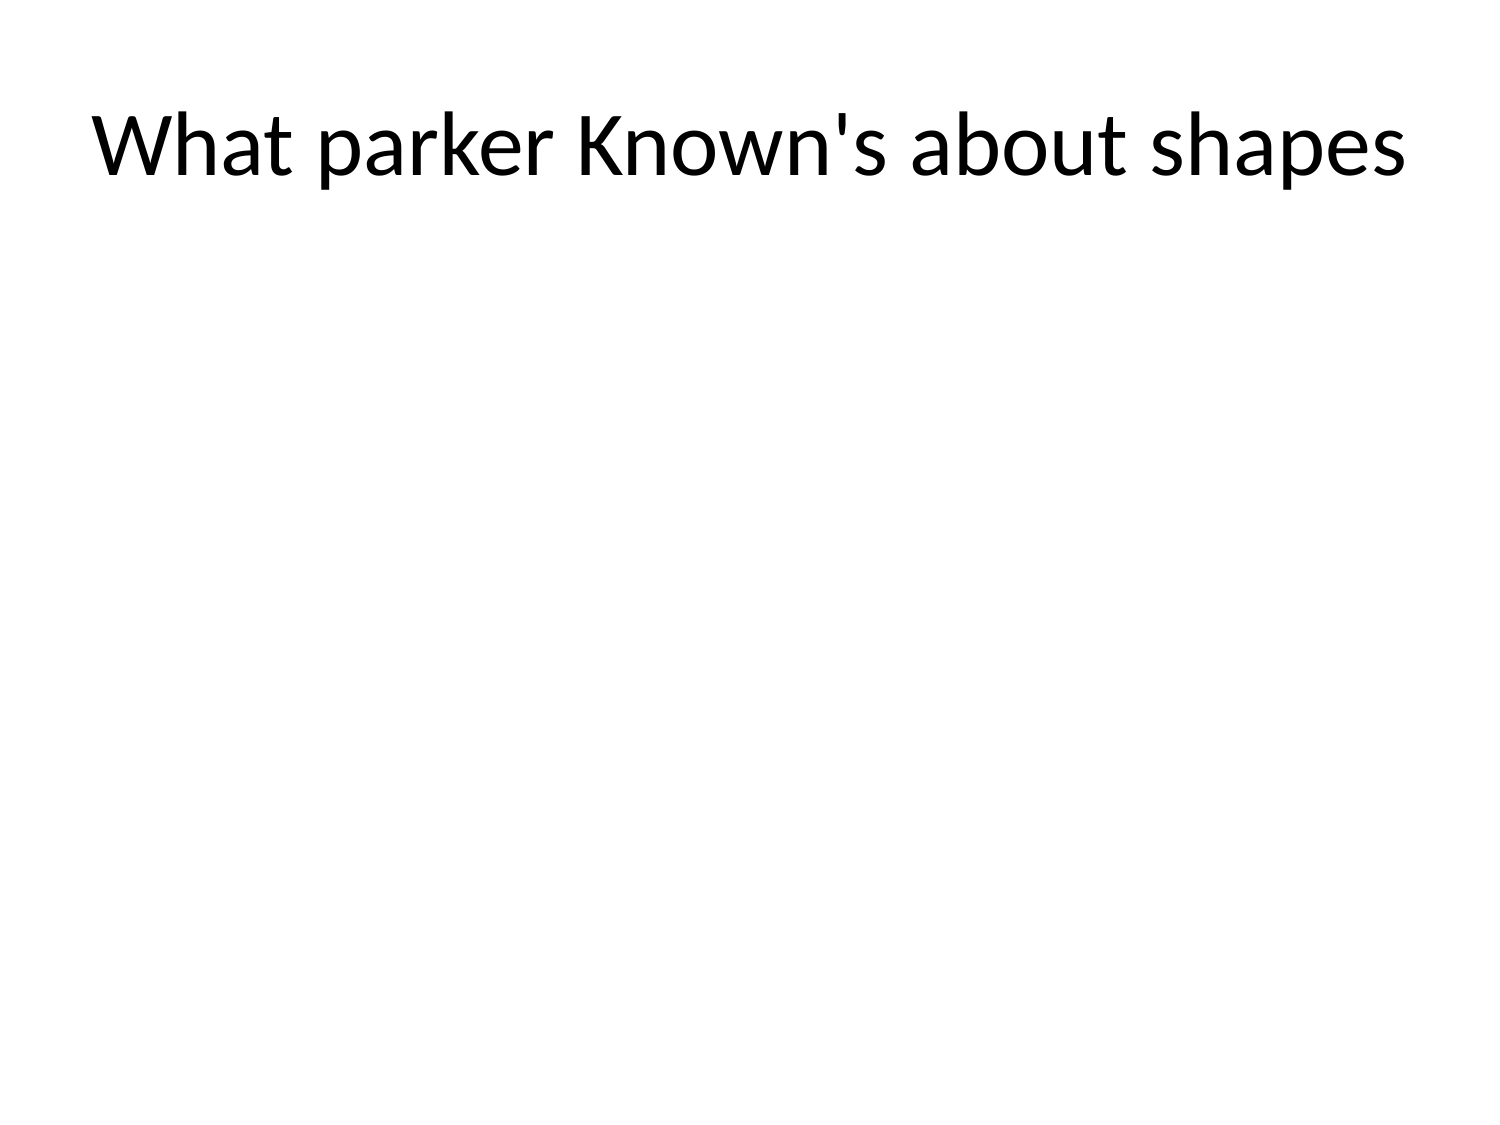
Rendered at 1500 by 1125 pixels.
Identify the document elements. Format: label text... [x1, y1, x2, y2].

title What parker Known's about shapes [75, 45, 1425, 233]
